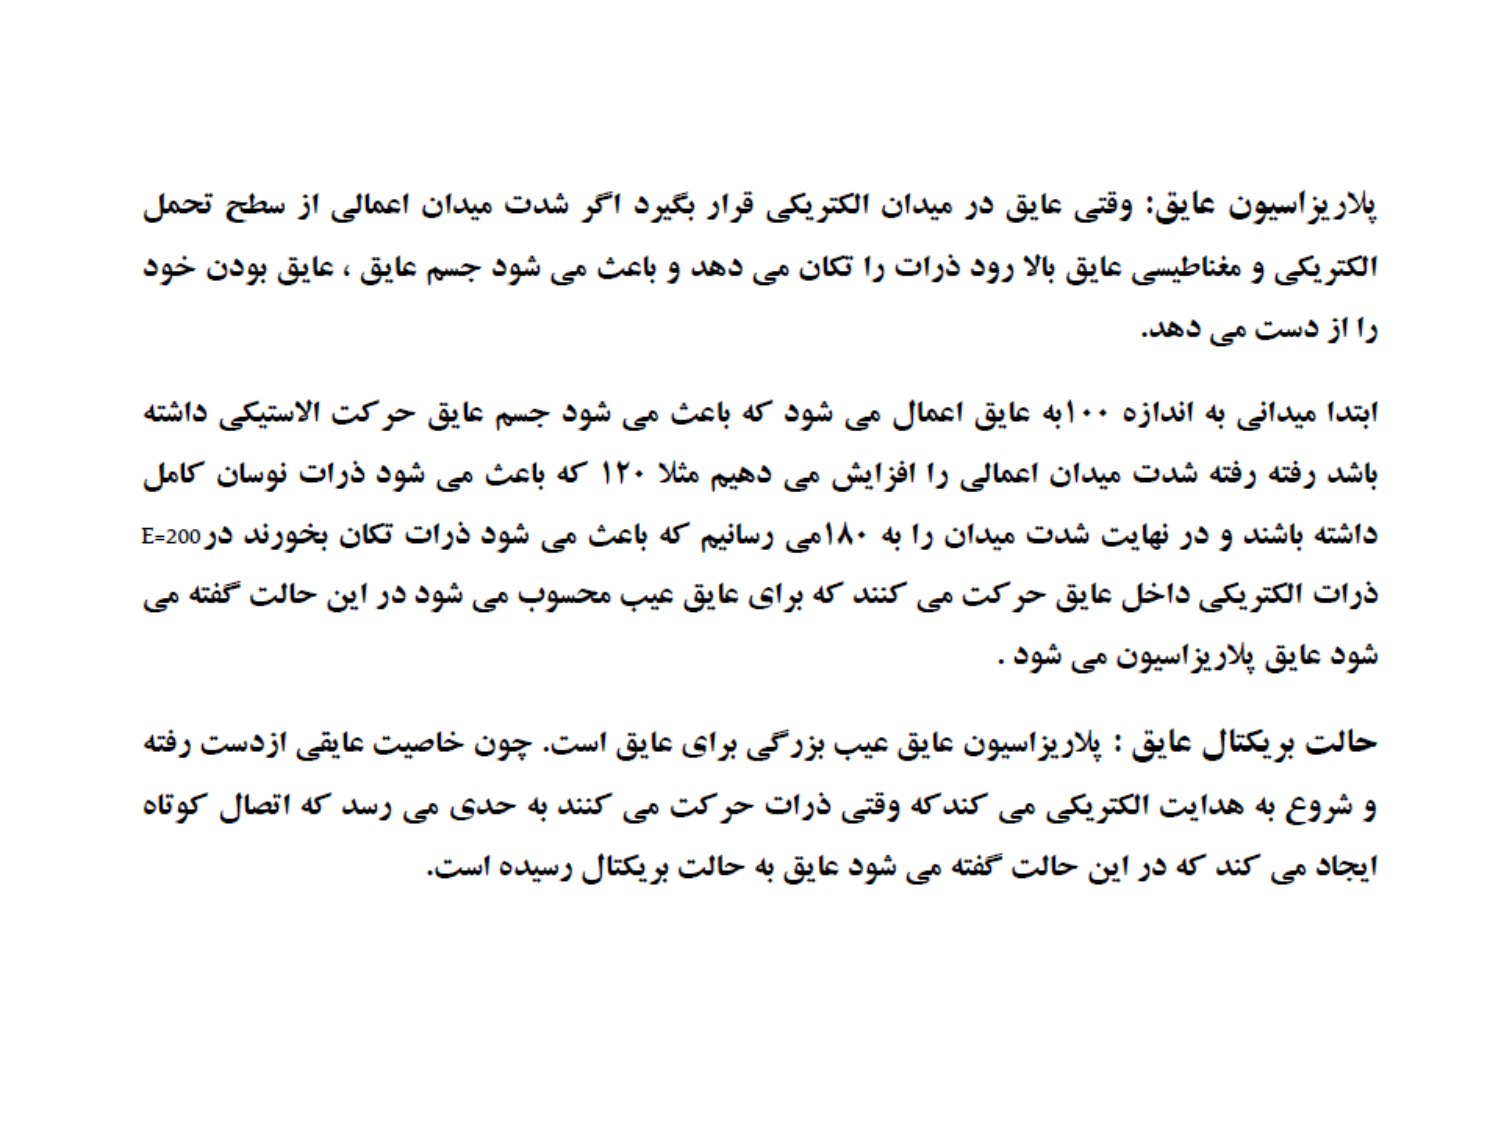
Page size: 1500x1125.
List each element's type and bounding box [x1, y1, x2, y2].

picture [116, 187, 1384, 938]
